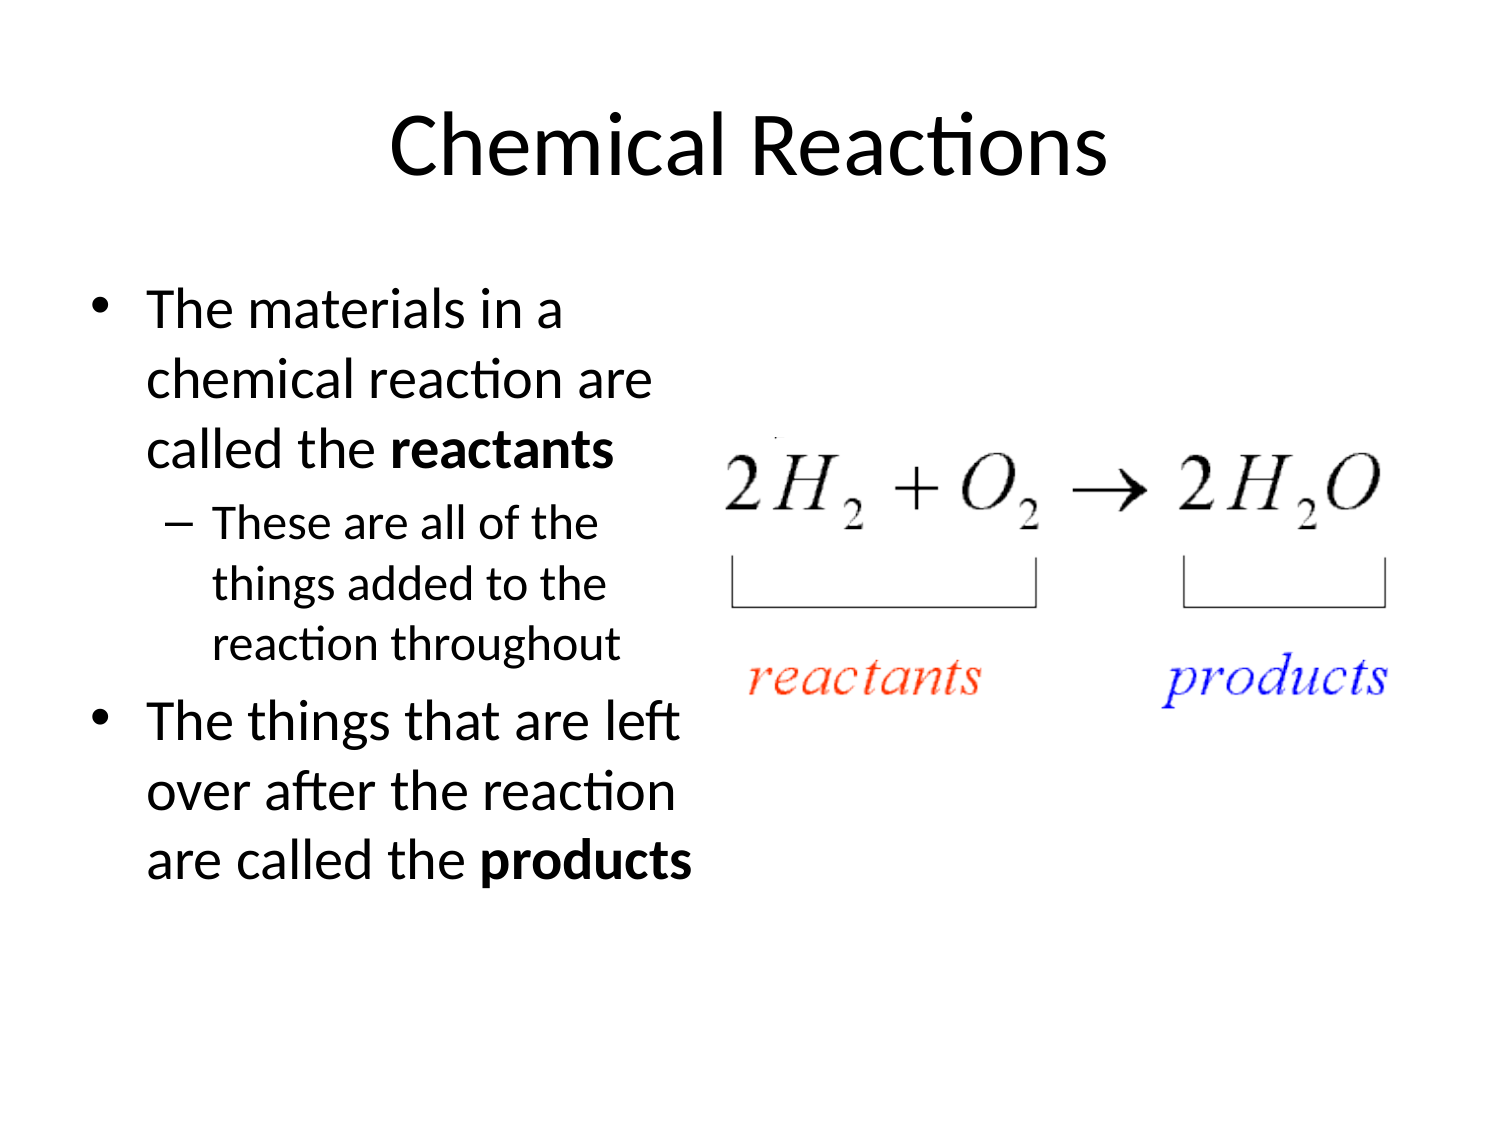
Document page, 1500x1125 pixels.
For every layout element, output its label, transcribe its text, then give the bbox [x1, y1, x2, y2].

picture [712, 437, 1428, 726]
list The materials in a chemical reaction are called the reactants These are all of the things added to the reaction throughout The things that are left over after the reaction are called the products [75, 262, 738, 1005]
title Chemical Reactions [75, 45, 1425, 233]
